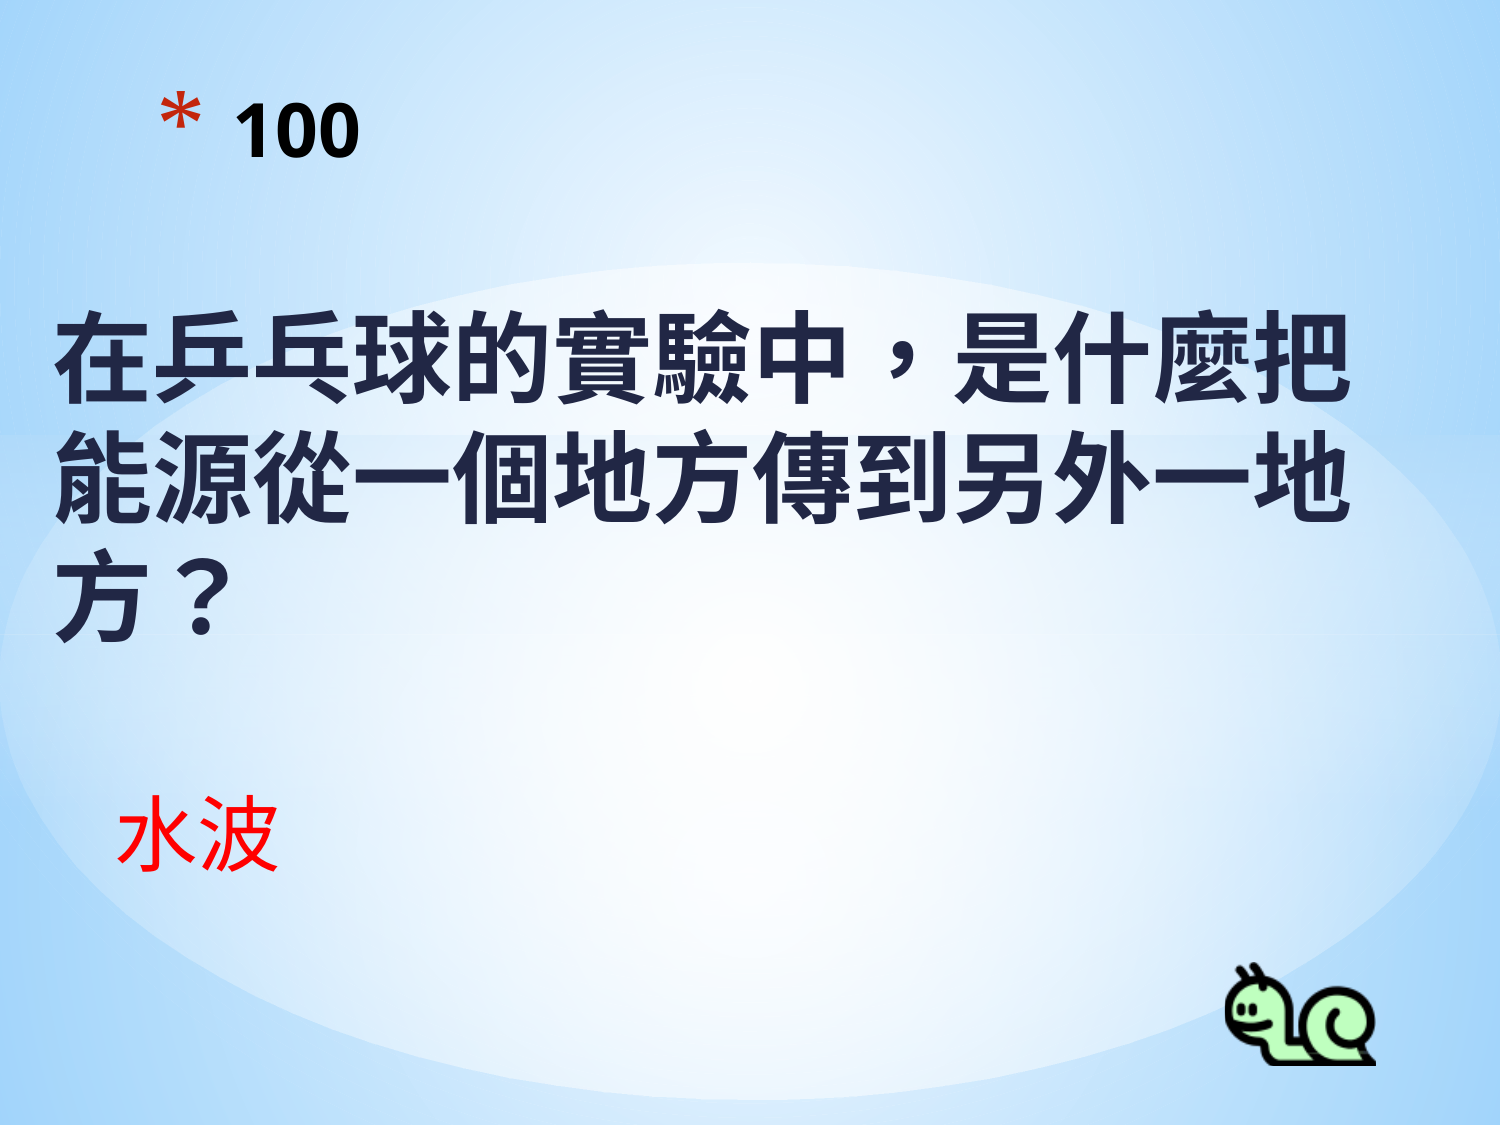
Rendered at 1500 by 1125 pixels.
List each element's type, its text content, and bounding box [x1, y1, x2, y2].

picture [1224, 962, 1377, 1067]
subtitle 在乒乓球的實驗中，是什麼把能源從一個地方傳到另外一地方？ [37, 287, 1425, 888]
text_box 水波 [99, 774, 950, 890]
title 100 [112, 75, 588, 250]
